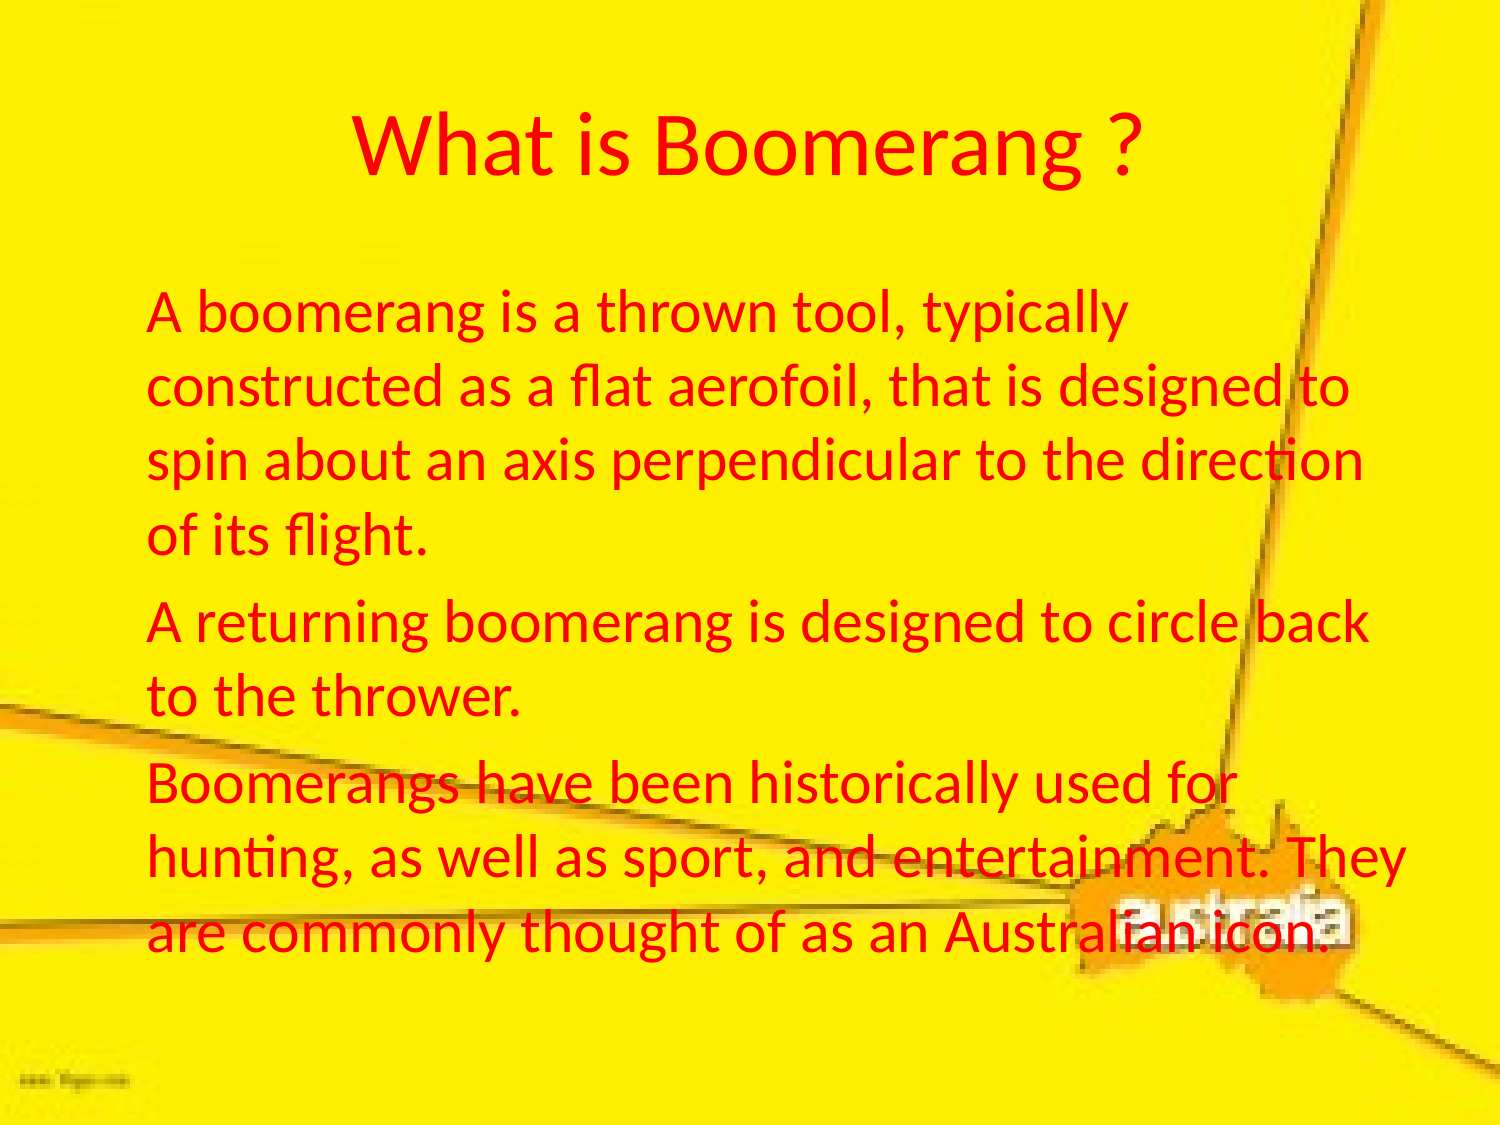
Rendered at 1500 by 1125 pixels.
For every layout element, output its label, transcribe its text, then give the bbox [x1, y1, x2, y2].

picture [0, 0, 1500, 1125]
title What is Boomerang ? [75, 45, 1425, 233]
list A boomerang is a thrown tool, typically constructed as a flat aerofoil, that is designed to spin about an axis perpendicular to the direction of its flight. A returning boomerang is designed to circle back to the thrower. Boomerangs have been historically used for hunting, as well as sport, and entertainment. They are commonly thought of as an Australian icon. [75, 262, 1425, 1005]
